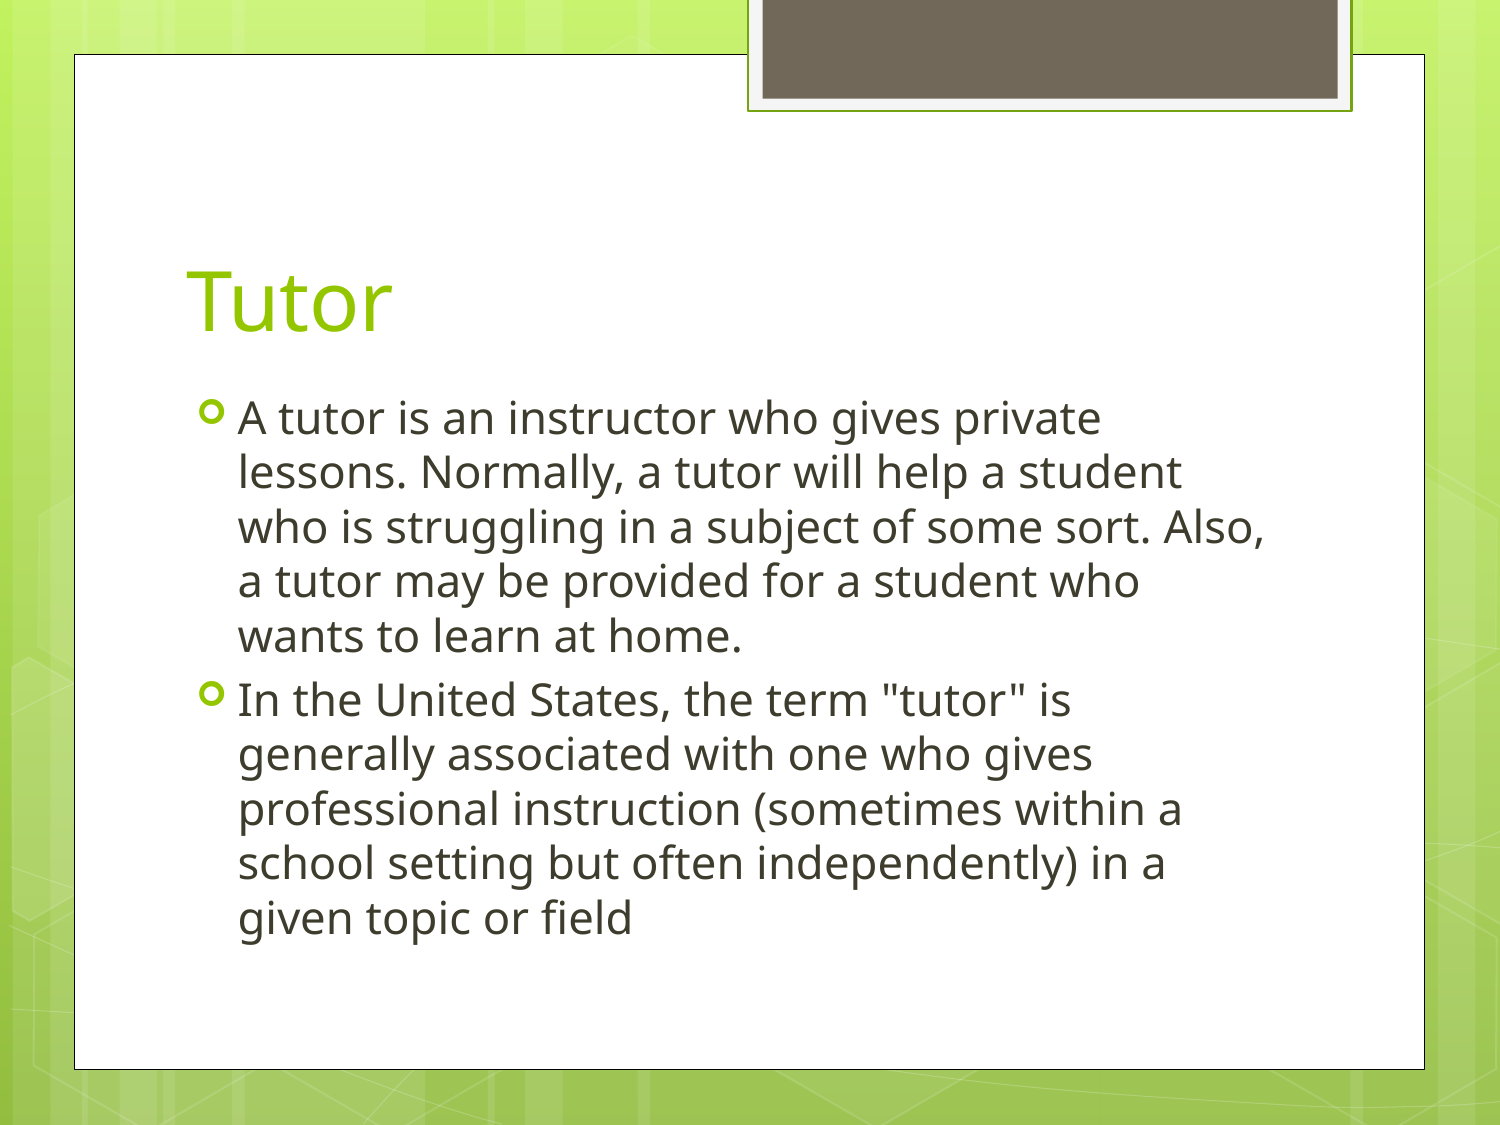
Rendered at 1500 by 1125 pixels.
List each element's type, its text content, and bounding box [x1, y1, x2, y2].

title Tutor [171, 168, 1324, 357]
list A tutor is an instructor who gives private lessons. Normally, a tutor will help a student who is struggling in a subject of some sort. Also, a tutor may be provided for a student who wants to learn at home. In the United States, the term "tutor" is generally associated with one who gives professional instruction (sometimes within a school setting but often independently) in a given topic or field [171, 381, 1283, 957]
